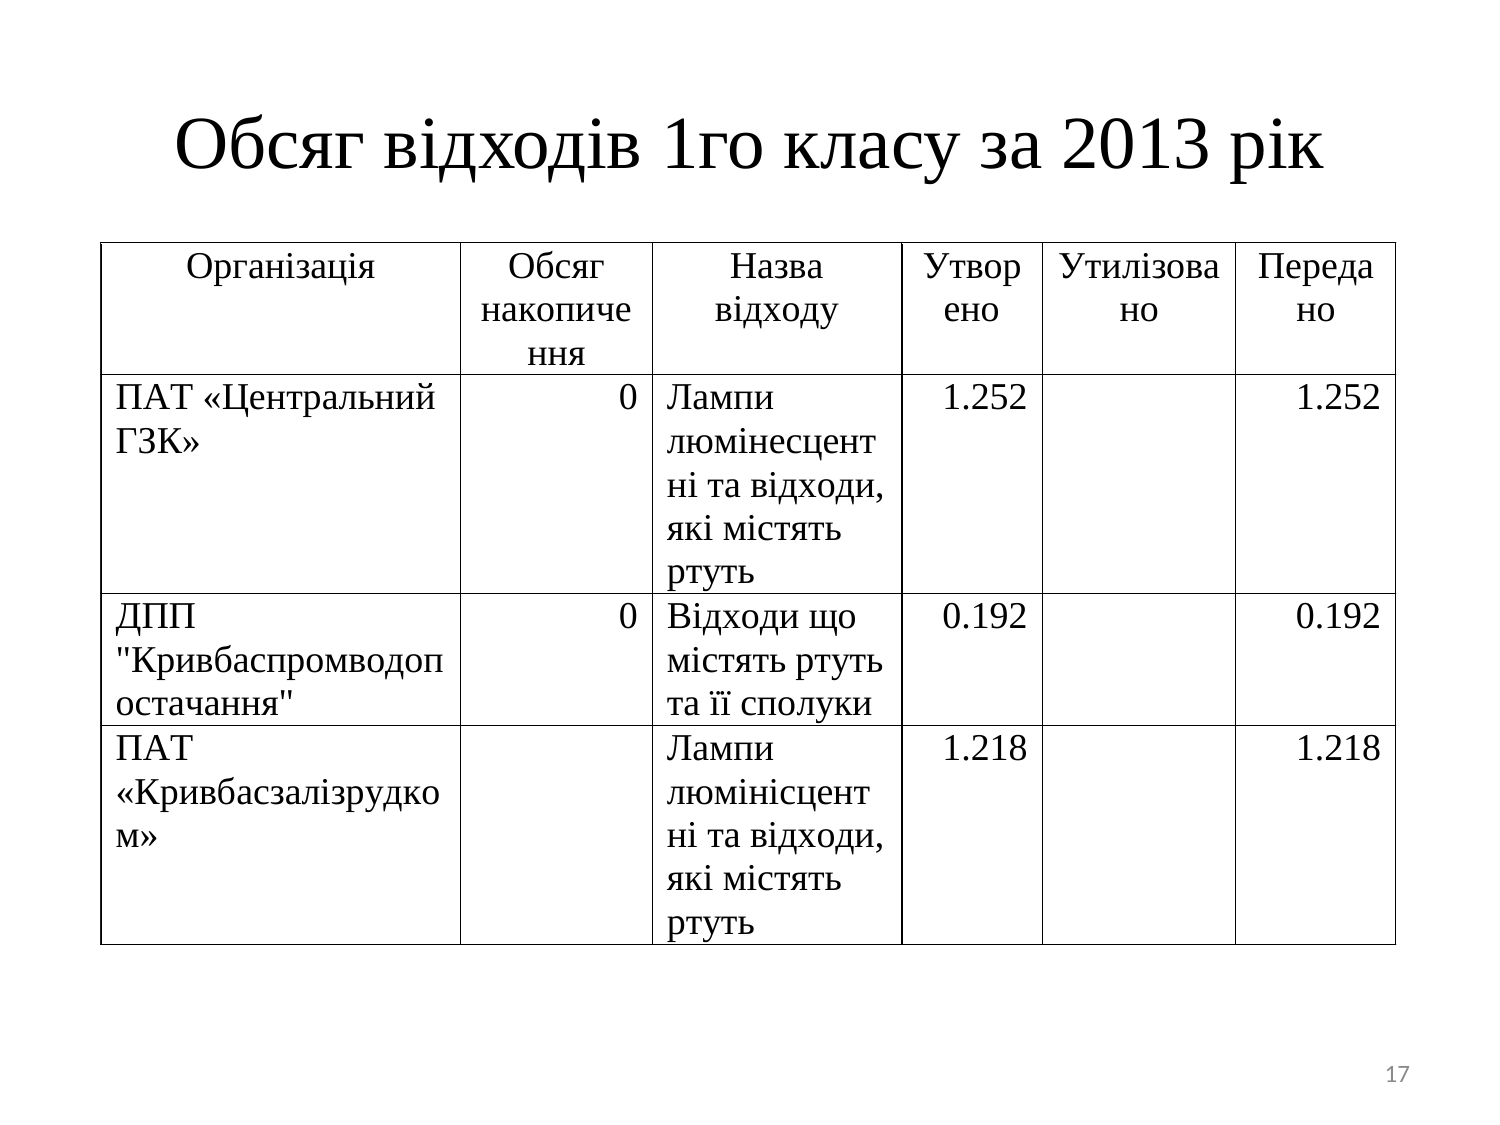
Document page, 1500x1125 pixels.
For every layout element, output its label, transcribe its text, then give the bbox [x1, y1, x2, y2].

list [100, 241, 1397, 1024]
slide_number 17 [1074, 1042, 1425, 1103]
title Обсяг відходів 1го класу за 2013 рік [75, 45, 1425, 233]
